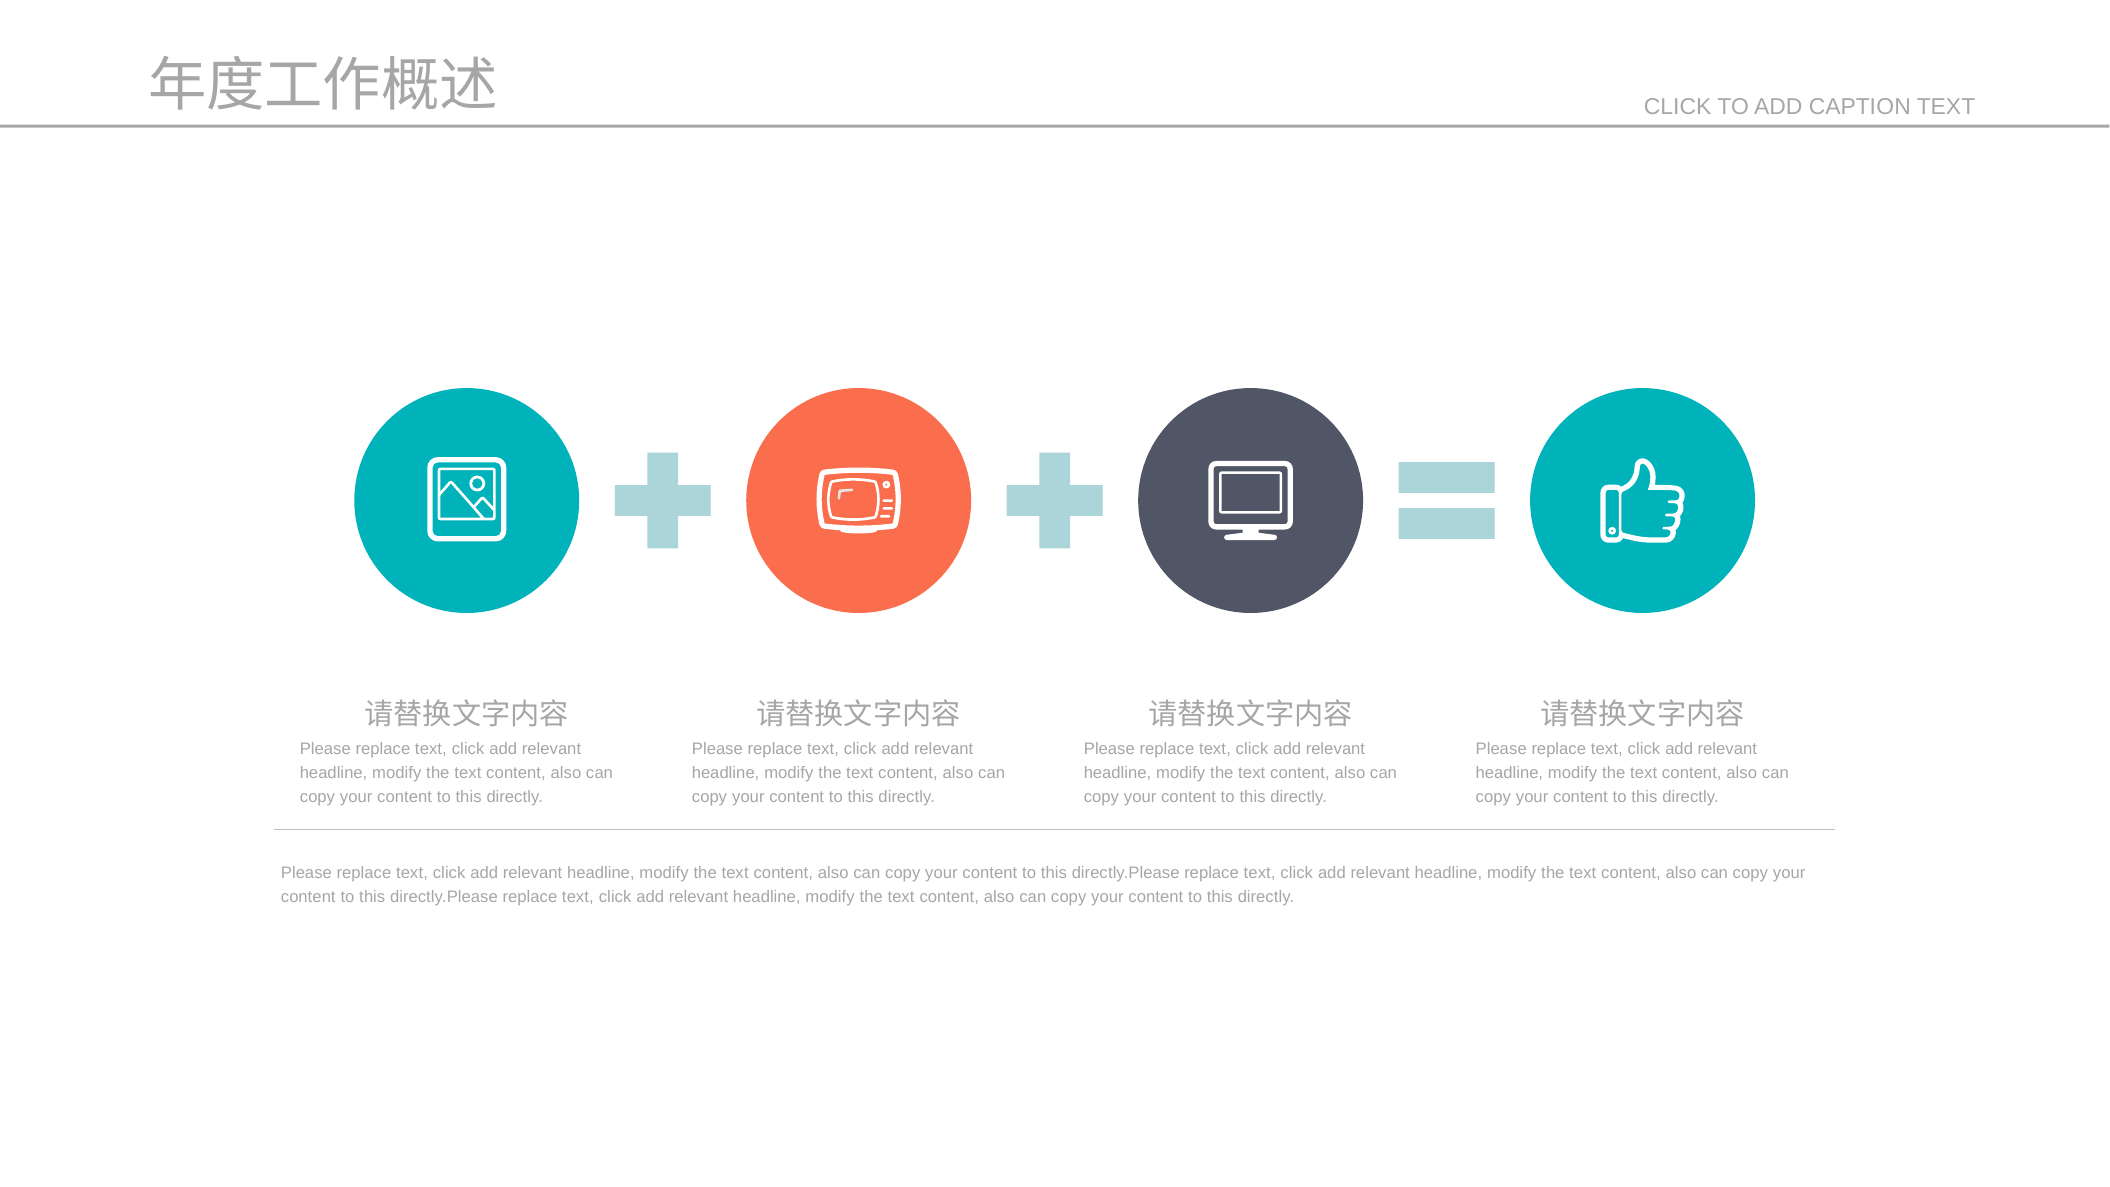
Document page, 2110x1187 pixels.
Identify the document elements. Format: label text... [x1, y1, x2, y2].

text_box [1475, 688, 1810, 805]
text_box Please replace text, click add relevant headline, modify the text content, also can copy your content to this directly.Please replace text, click add relevant headline, modify the text content, also can copy your content to this directly.Please replace text, click add relevant headline, modify the text content, also can copy your content to this directly. [280, 858, 1829, 907]
text_box [0, 124, 2110, 129]
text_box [299, 688, 634, 805]
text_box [691, 688, 1026, 805]
text_box 年度工作概述 [148, 47, 528, 118]
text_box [354, 388, 1755, 613]
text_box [1083, 688, 1418, 805]
text_box CLICK TO ADD CAPTION TEXT [1596, 91, 1976, 119]
